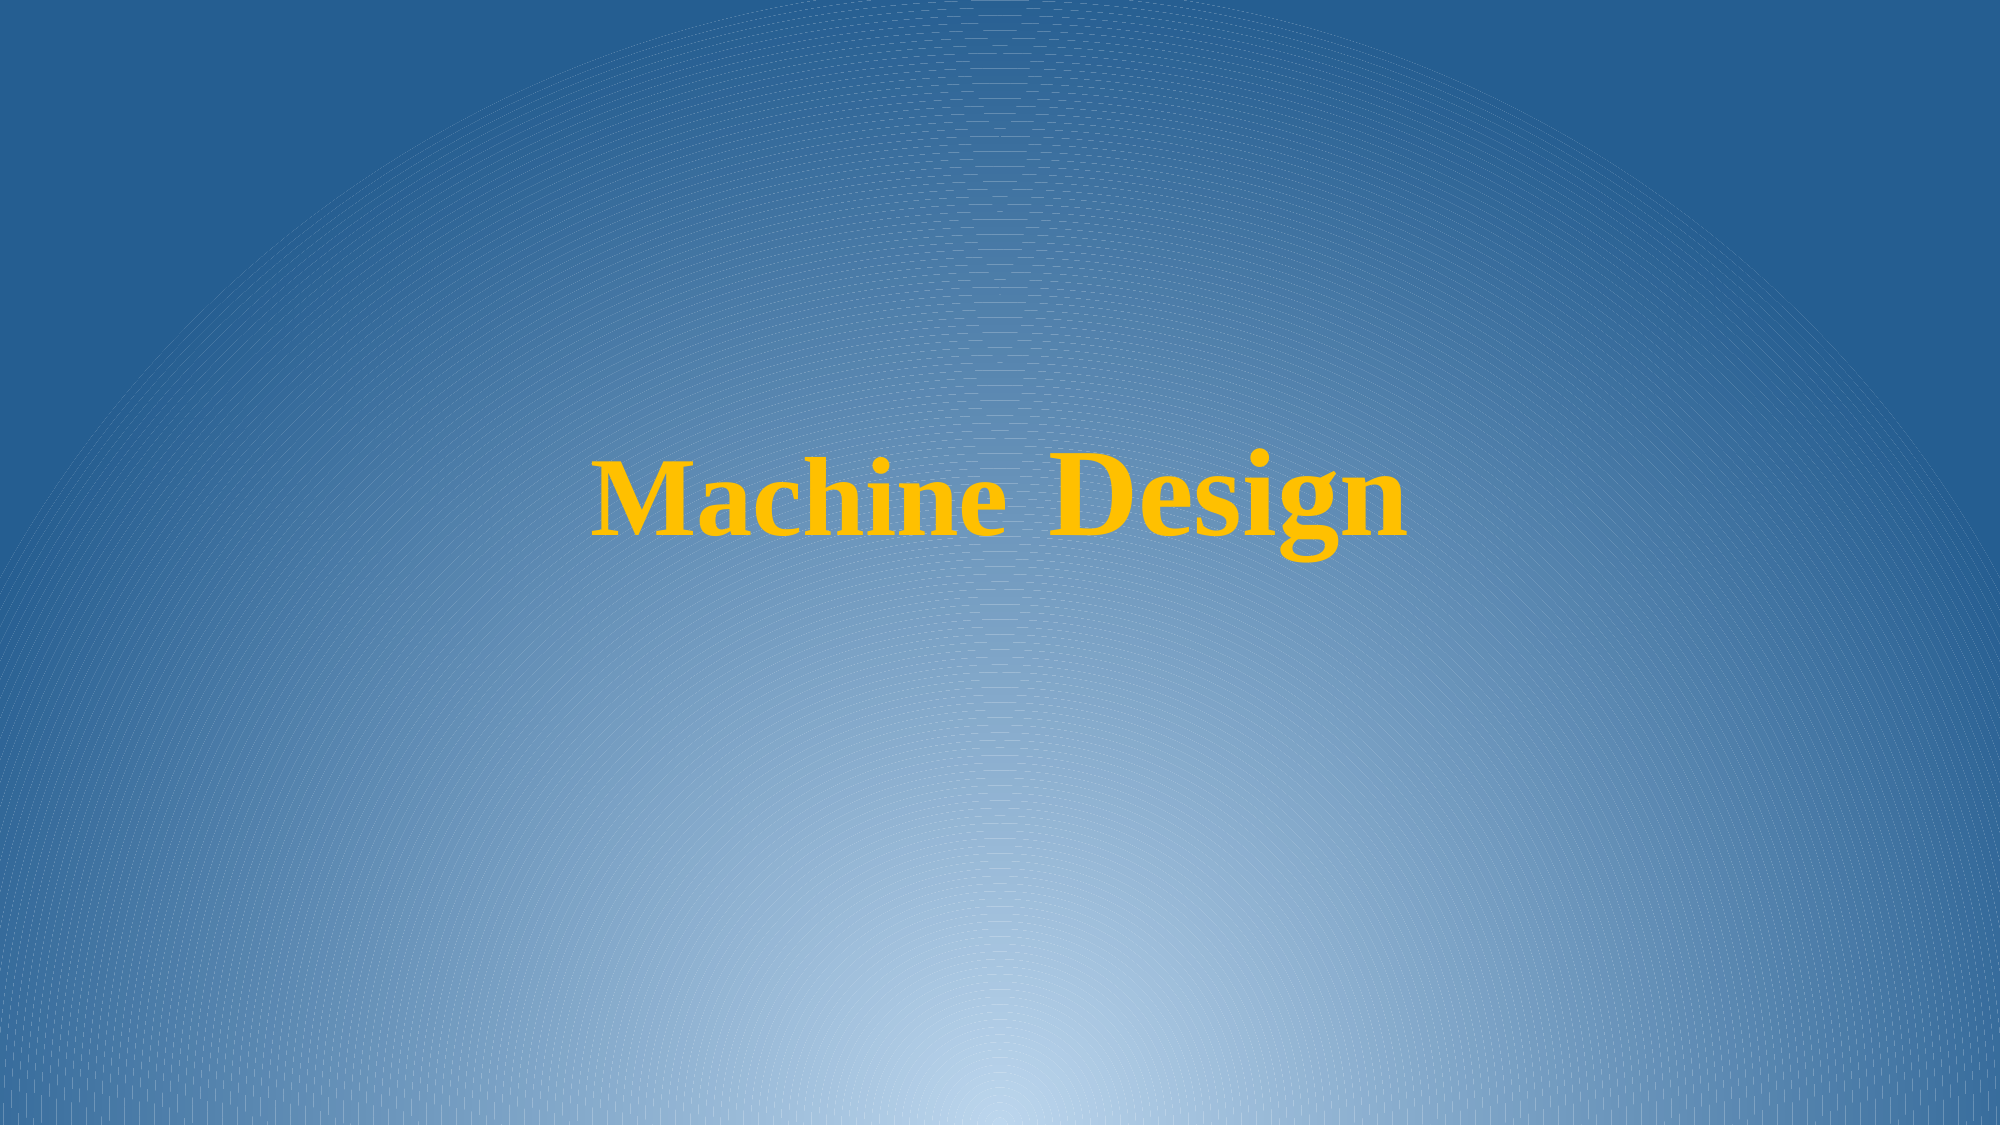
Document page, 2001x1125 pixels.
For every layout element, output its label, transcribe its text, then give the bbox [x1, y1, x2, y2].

title Machine Design [249, 184, 1750, 576]
